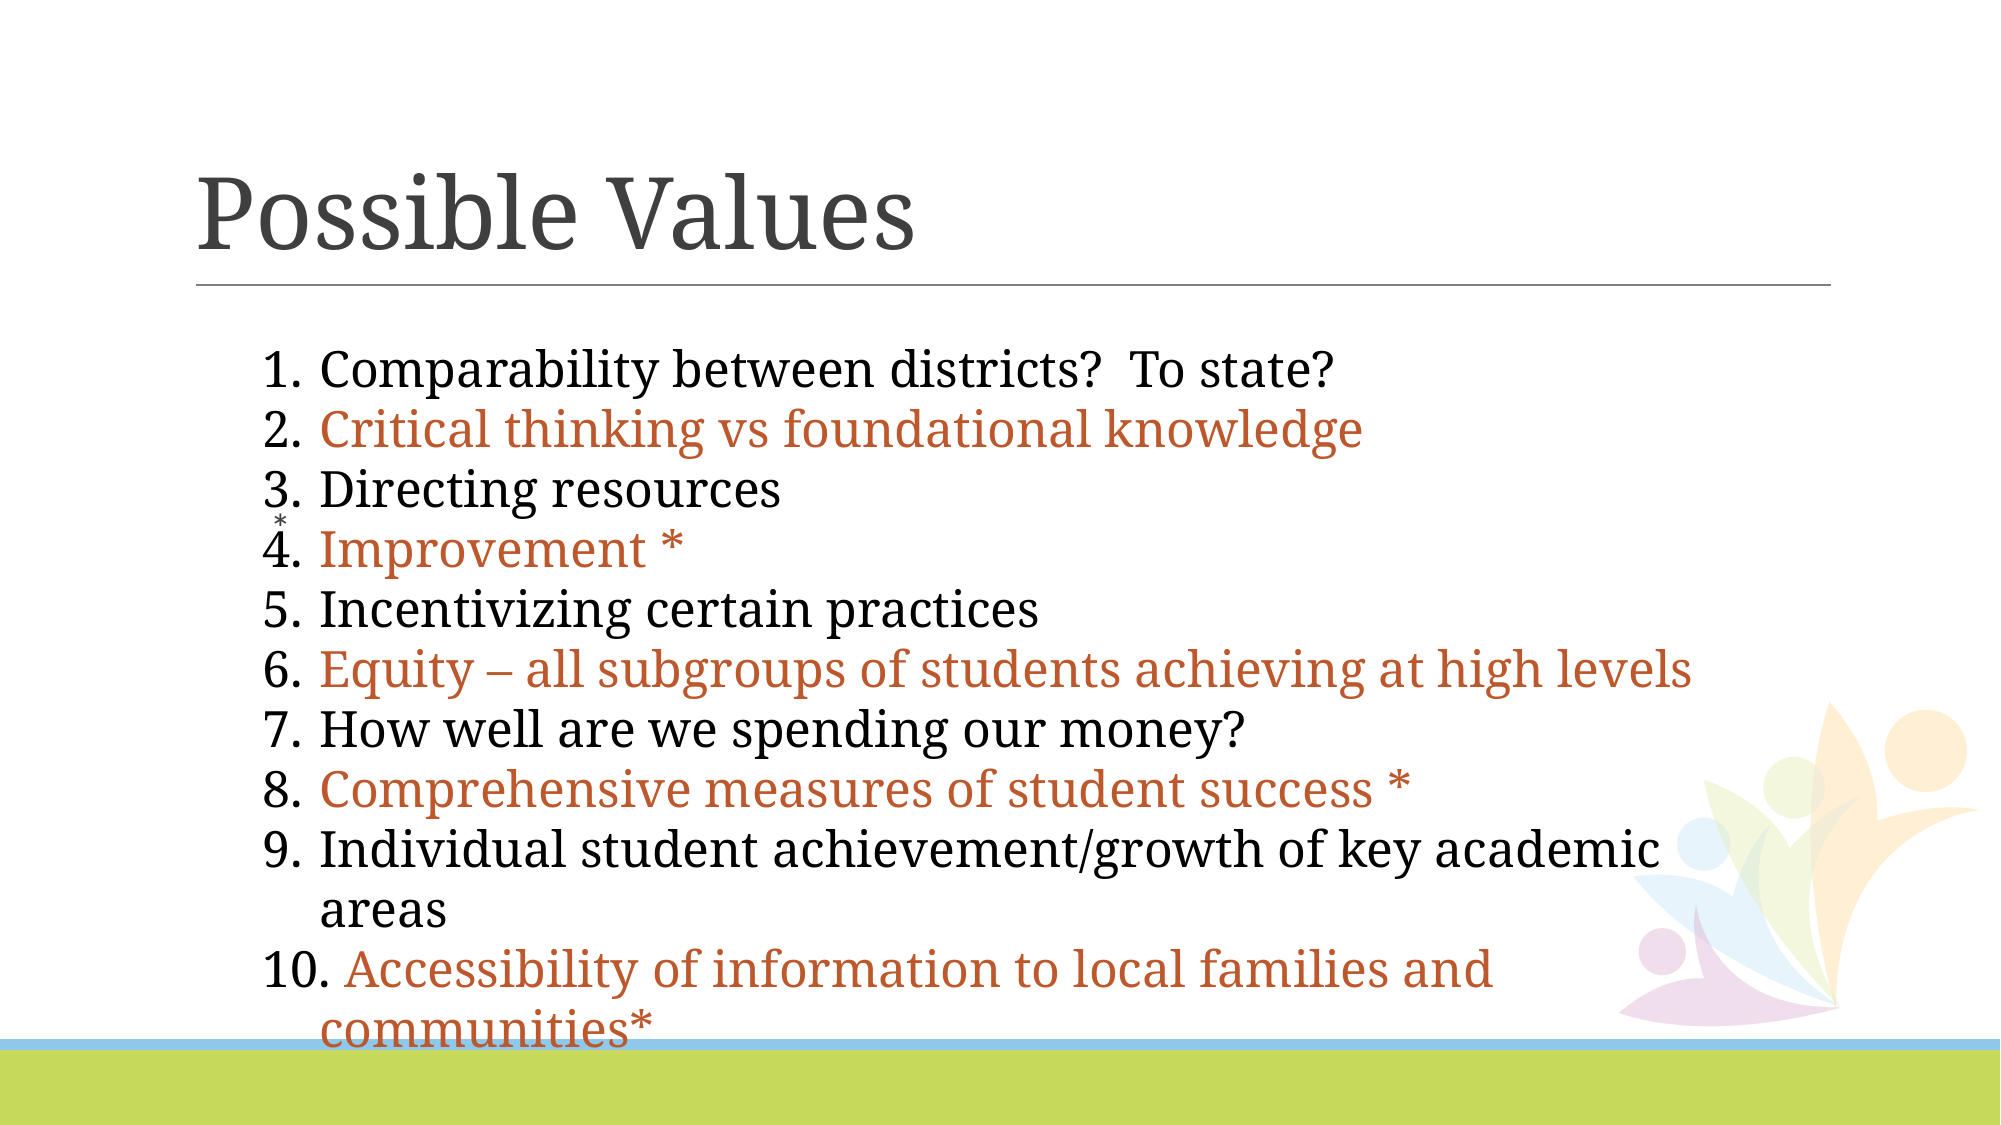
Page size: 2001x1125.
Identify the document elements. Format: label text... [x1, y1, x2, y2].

text_box Comparability between districts? To state? Critical thinking vs foundational knowledge Directing resources Improvement * Incentivizing certain practices Equity – all subgroups of students achieving at high levels How well are we spending our money? Comprehensive measures of student success * Individual student achievement/growth of key academic areas Accessibility of information to local families and communities* [247, 329, 1762, 1125]
list * [180, 302, 1879, 1002]
title Possible Values [180, 47, 1830, 285]
